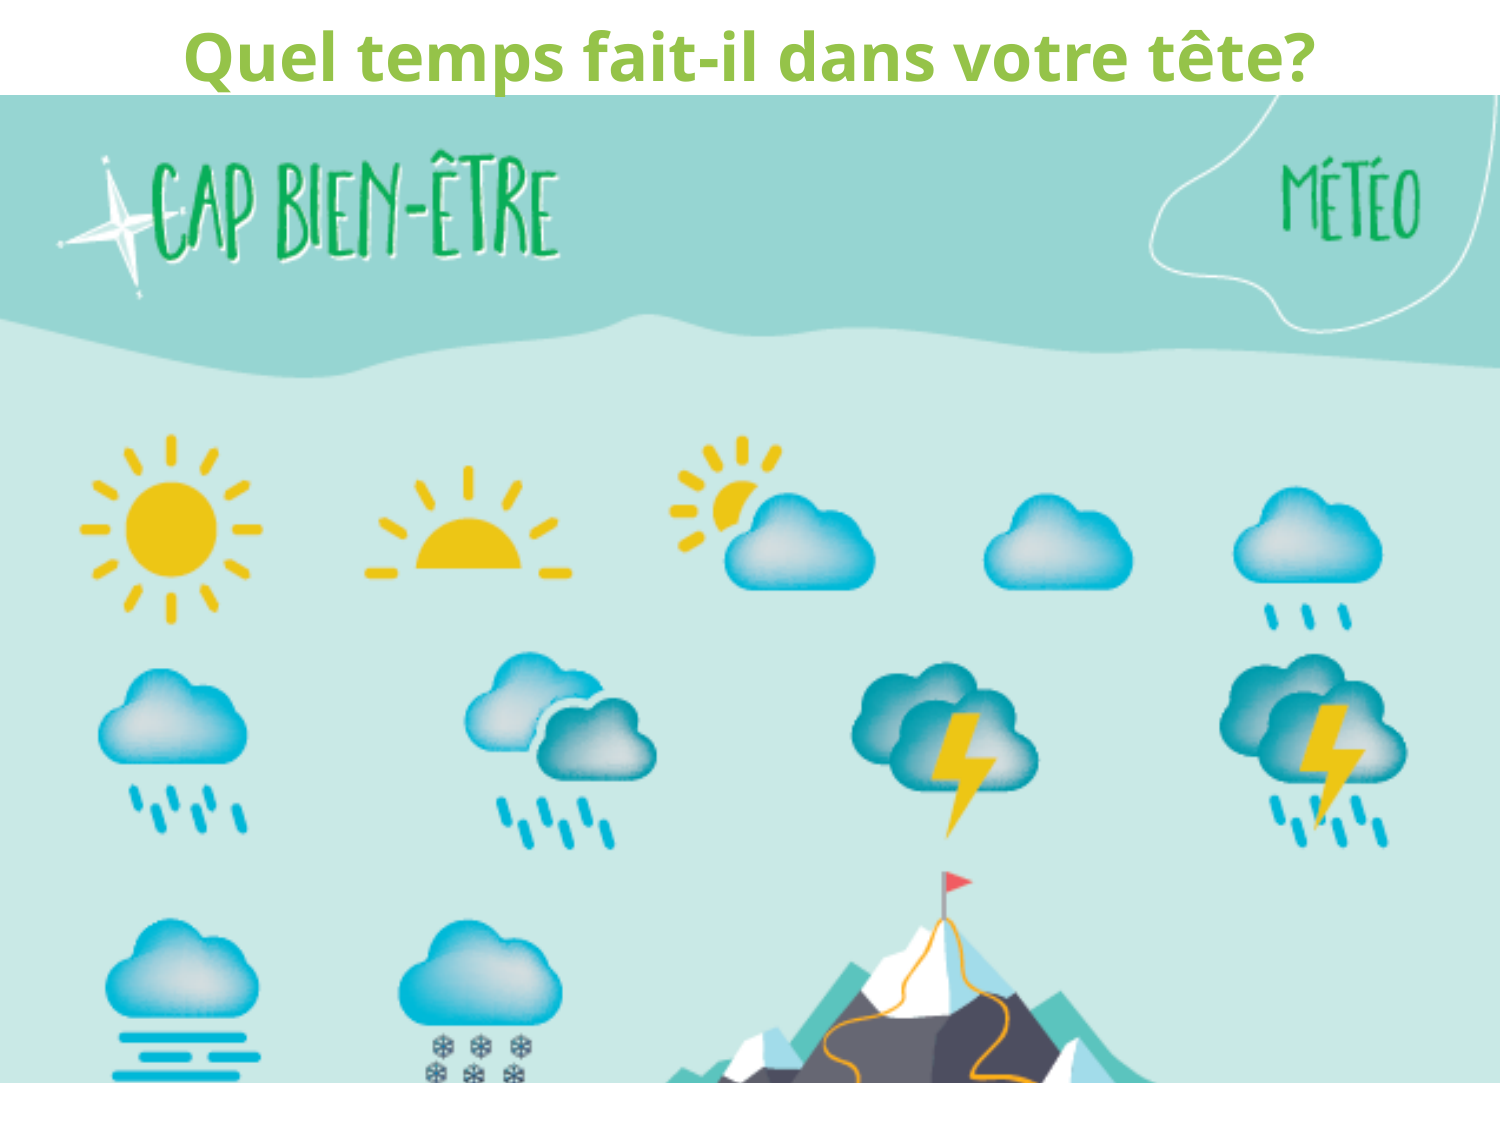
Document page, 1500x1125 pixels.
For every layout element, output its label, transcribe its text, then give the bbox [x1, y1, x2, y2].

picture [0, 95, 1500, 1083]
text_box Quel temps fait-il dans votre tête? [88, 14, 1412, 94]
